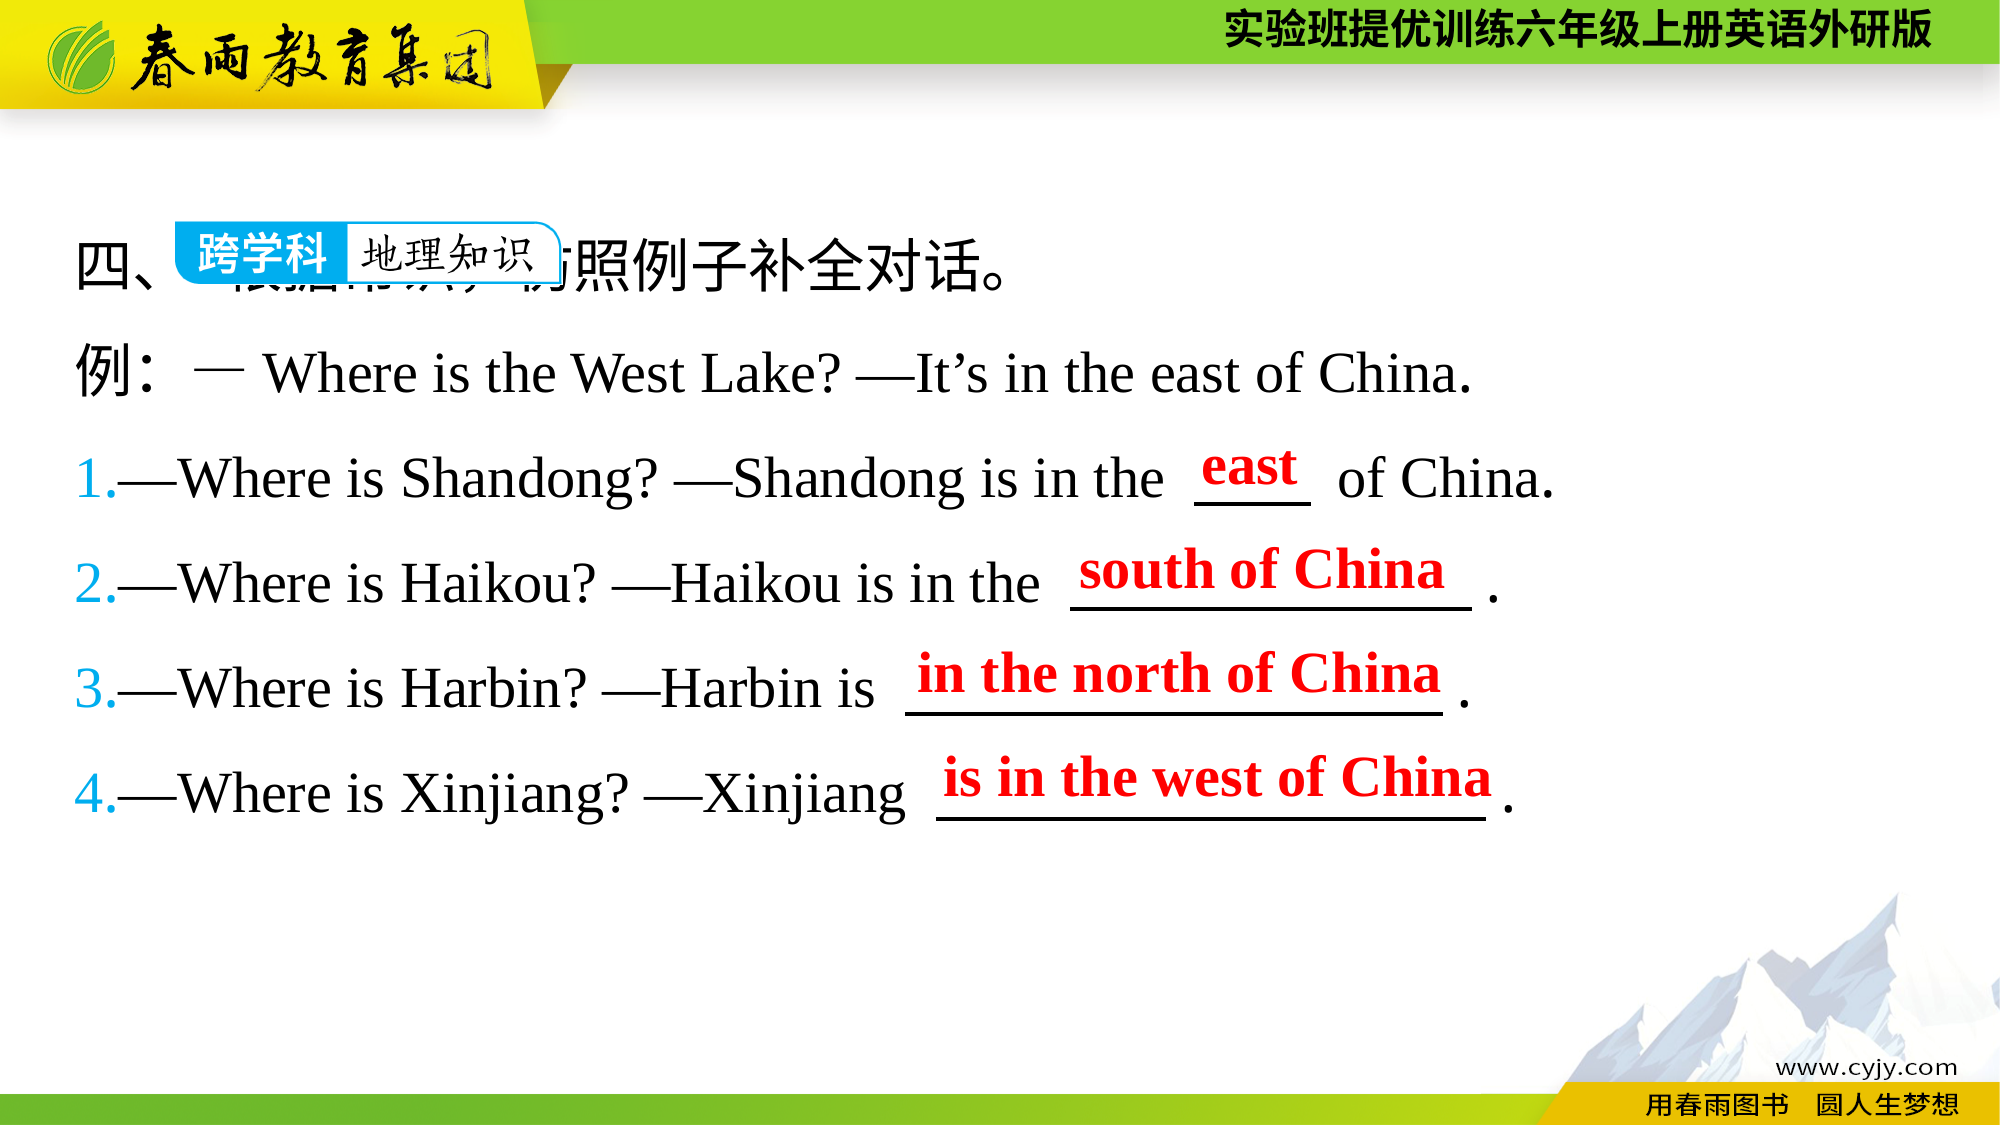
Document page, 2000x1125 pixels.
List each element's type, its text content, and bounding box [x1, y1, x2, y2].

list 四、 根据常识，仿照例子补全对话。 例：—Where is the West Lake? —It’s in the east of China. 1.—Where is Shandong? —Shandong is in the of China. 2.—Where is Haikou? —Haikou is in the . 3.—Where is Harbin? —Harbin is . 4.—Where is Xinjiang? —Xinjiang . [59, 187, 1944, 825]
text_box east [1186, 418, 1329, 504]
text_box is in the west of China [928, 730, 1520, 816]
text_box south of China [1064, 522, 1473, 608]
text_box in the north of China [902, 626, 1466, 712]
picture [0, 0, 2000, 1125]
